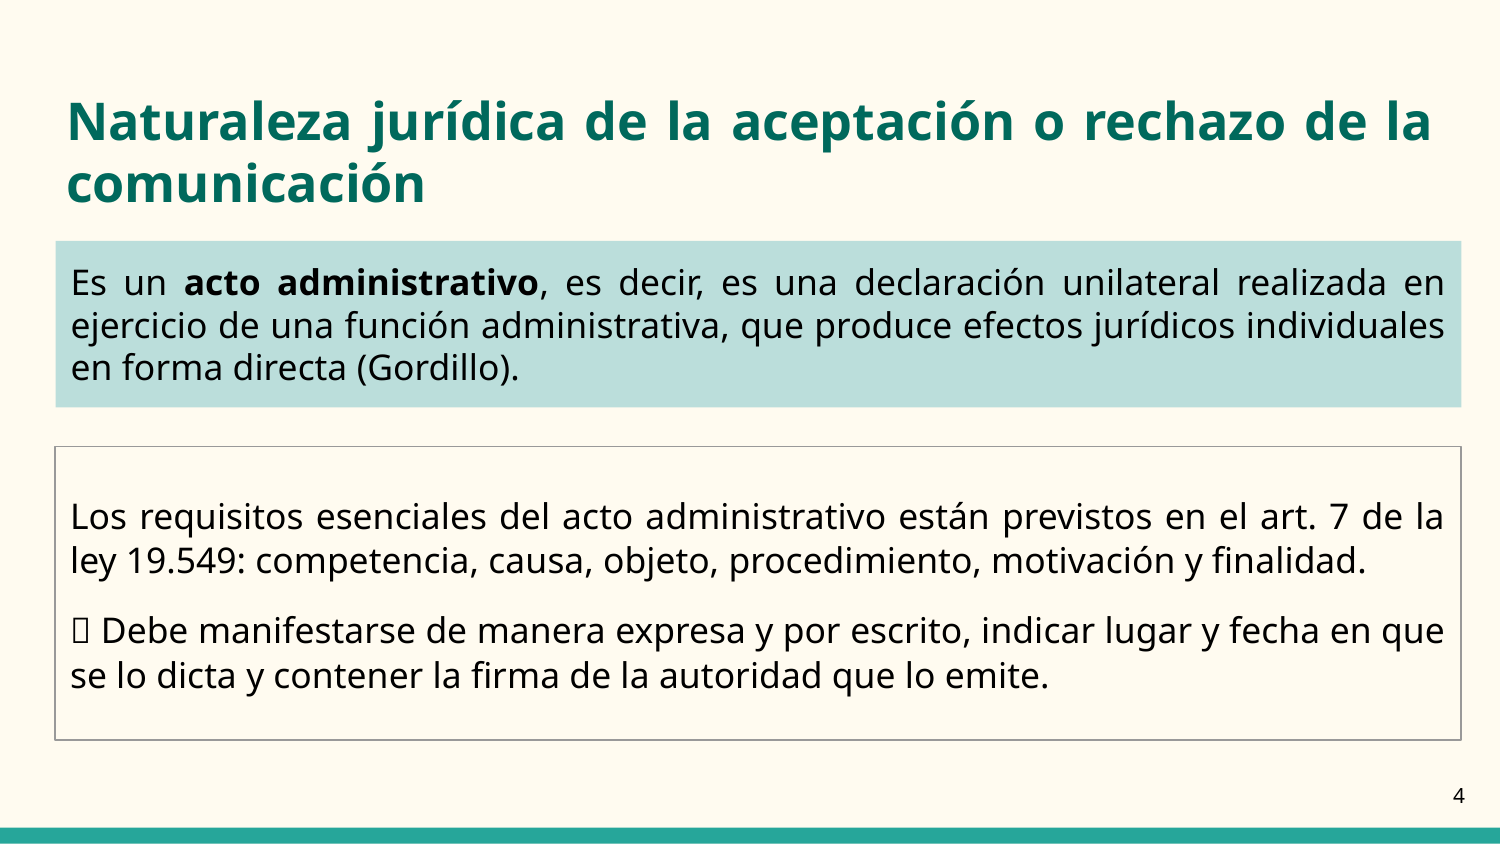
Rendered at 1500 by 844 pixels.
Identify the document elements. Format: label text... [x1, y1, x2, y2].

list Es un acto administrativo, es decir, es una declaración unilateral realizada en ejercicio de una función administrativa, que produce efectos jurídicos individuales en forma directa (Gordillo). [55, 240, 1462, 408]
slide_number ‹#› [1389, 764, 1480, 830]
list Los requisitos esenciales del acto administrativo están previstos en el art. 7 de la ley 19.549: competencia, causa, objeto, procedimiento, motivación y finalidad. ✅ Debe manifestarse de manera expresa y por escrito, indicar lugar y fecha en que se lo dicta y contener la firma de la autoridad que lo emite. [55, 446, 1461, 741]
title Naturaleza jurídica de la aceptación o rechazo de la comunicación [51, 72, 1449, 215]
